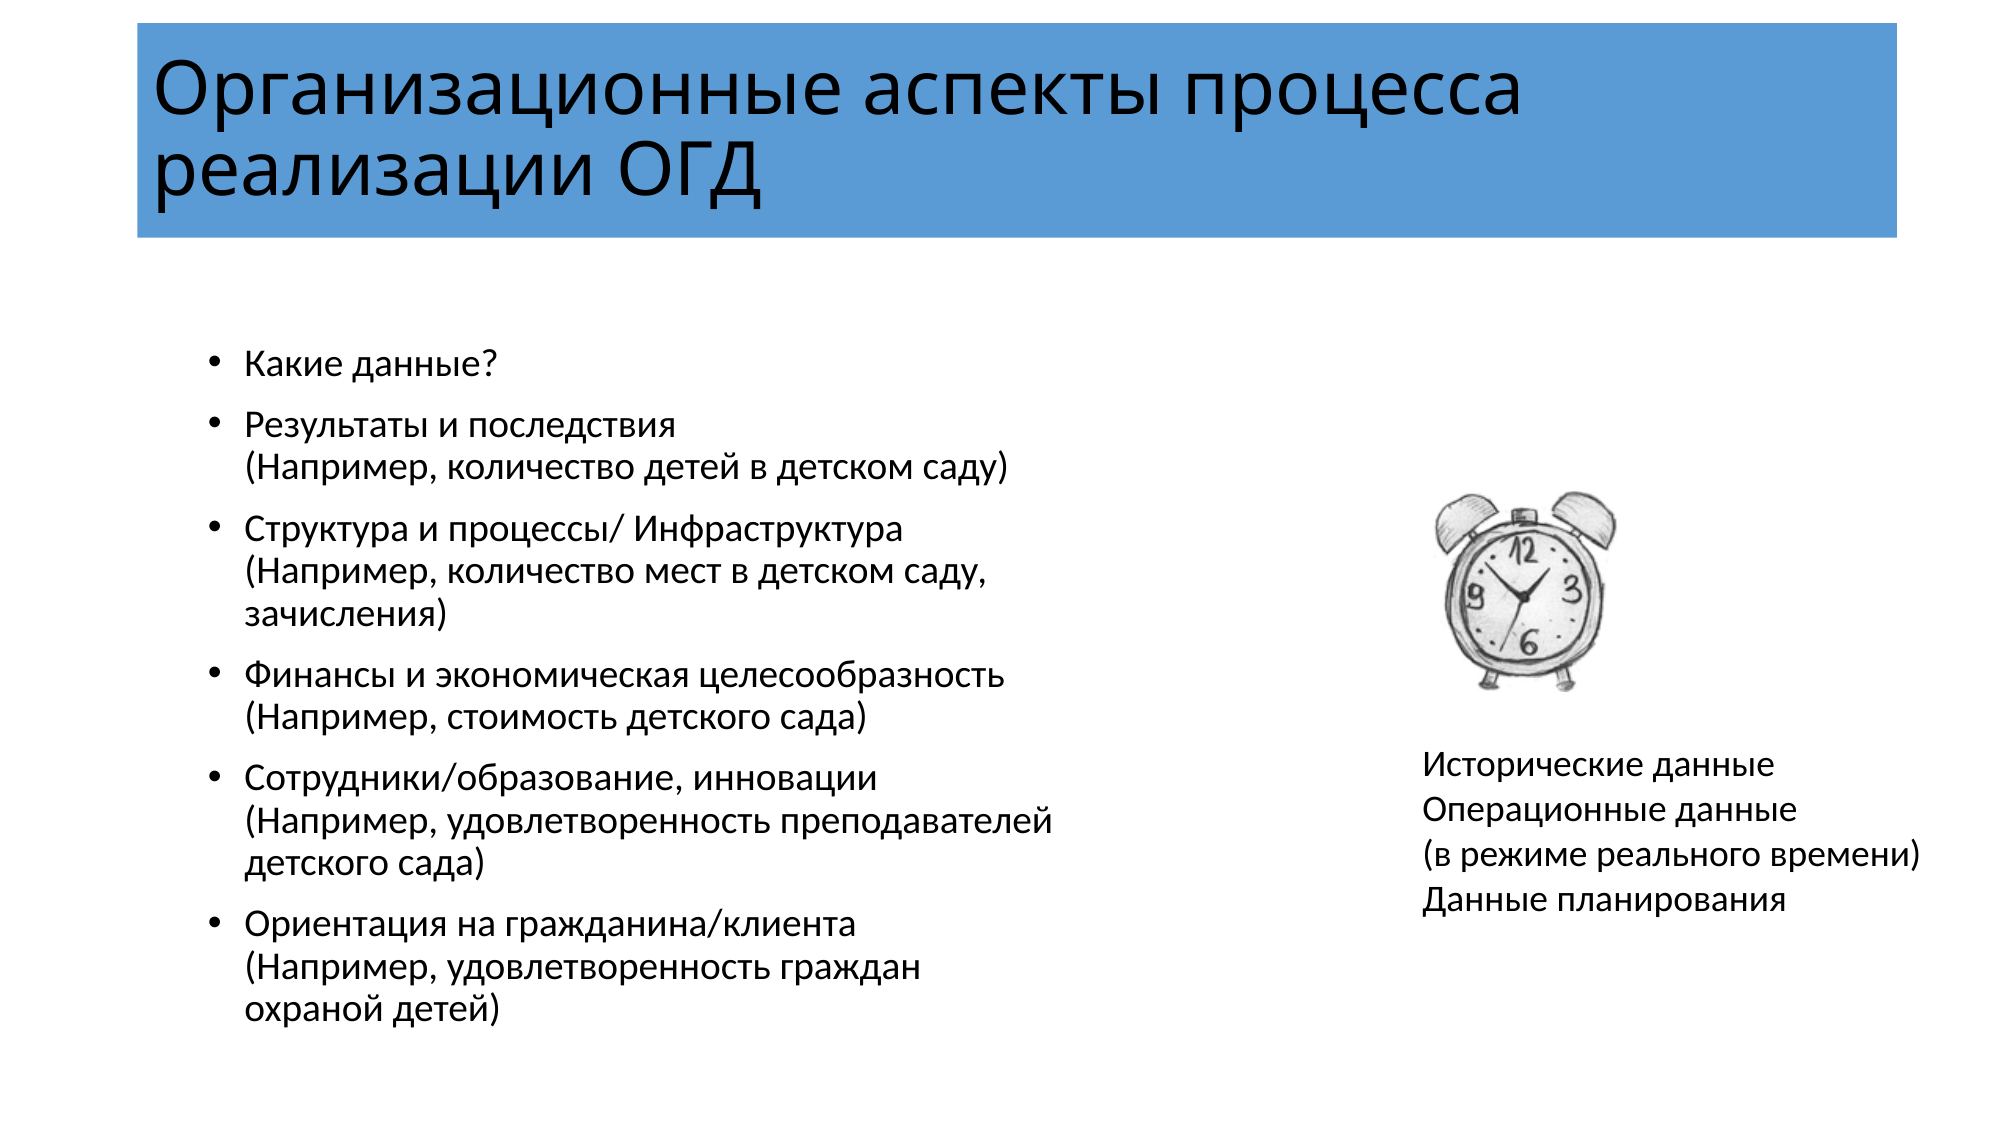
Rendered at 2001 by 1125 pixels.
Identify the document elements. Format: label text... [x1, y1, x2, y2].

title Организационные аспекты процесса реализации ОГД [137, 23, 1897, 238]
picture [1425, 491, 1626, 692]
text_box Исторические данные Операционные данные (в режиме реального времени) Данные планирования [1407, 731, 1941, 927]
list Какие данные? Результаты и последствия (Например, количество детей в детском саду) Структура и процессы/ Инфраструктура (Например, количество мест в детском саду, зачисления) Финансы и экономическая целесообразность (Например, стоимость детского сада) Сотрудники/образование, инновации (Например, удовлетворенность преподавателей детского сада) Ориентация на гражданина/клиента (Например, удовлетворенность граждан охраной детей) [192, 334, 1074, 1049]
